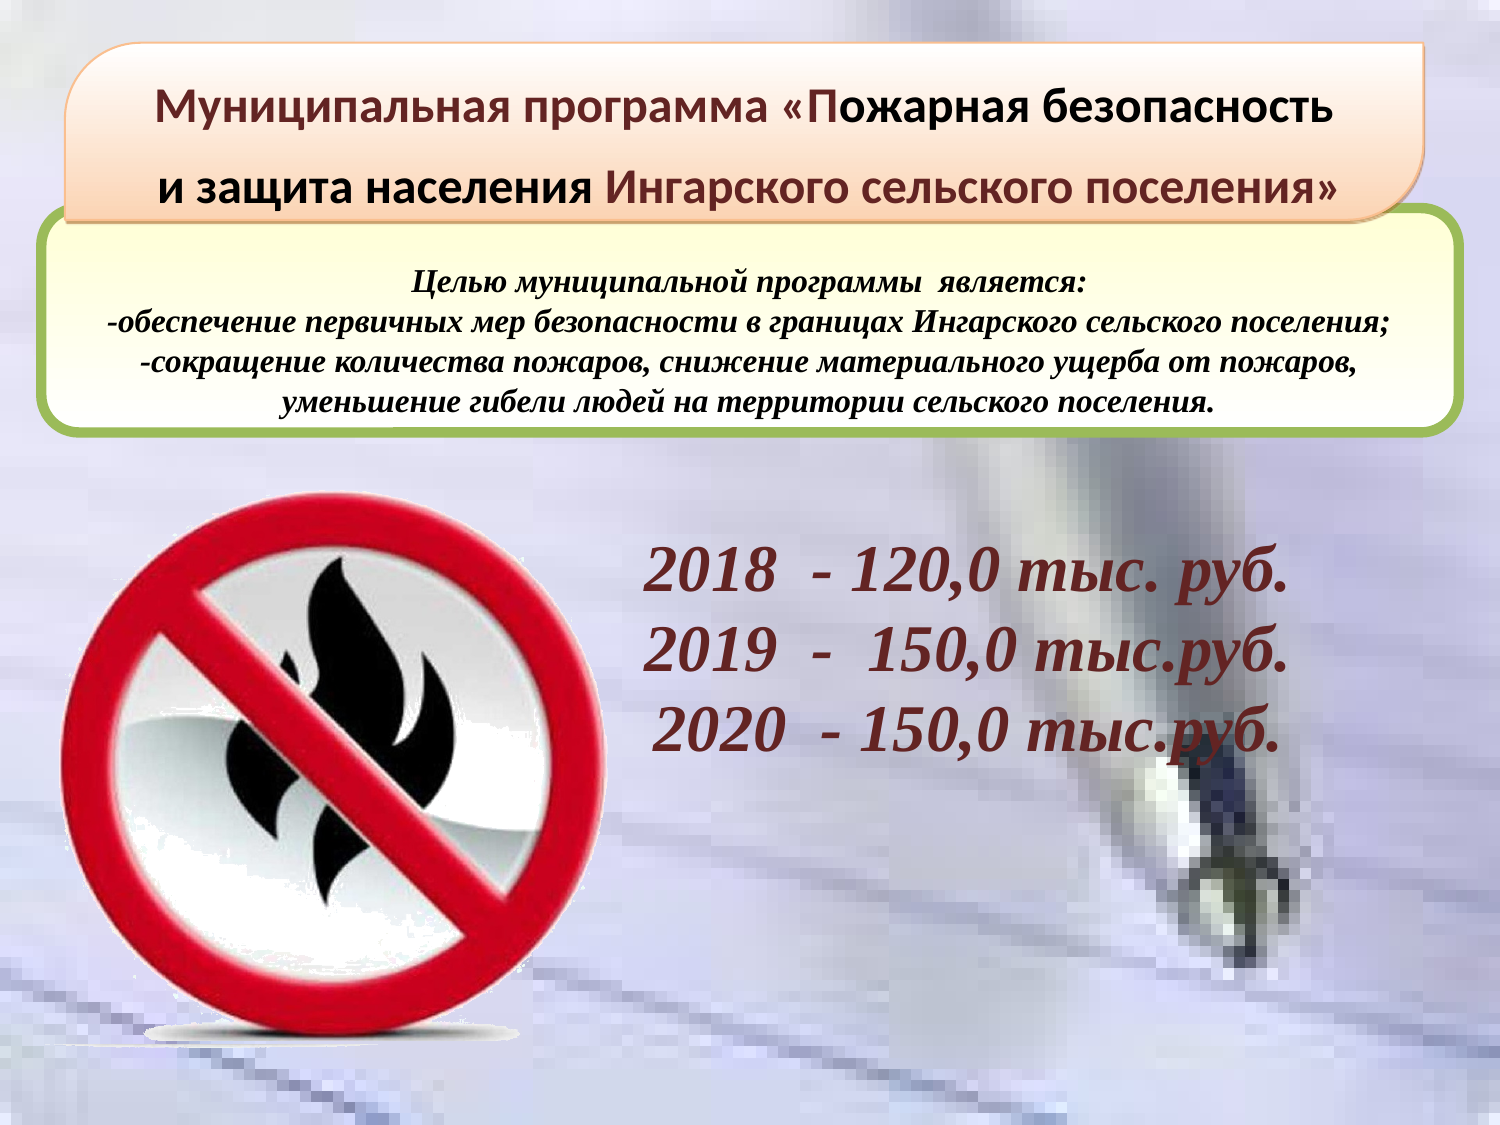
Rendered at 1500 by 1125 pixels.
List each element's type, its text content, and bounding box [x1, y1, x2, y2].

text_box 2018 - 120,0 тыс. руб. 2019 - 150,0 тыс.руб. 2020 - 150,0 тыс.руб. [513, 457, 1424, 773]
picture [0, 75, 1500, 1125]
text_box Муниципальная программа «Пожарная безопасность и защита населения Ингарского сельского поселения» [64, 42, 1424, 220]
text_box [0, 0, 1500, 75]
text_box Целью муниципальной программы является: -обеспечение первичных мер безопасности в границах Ингарского сельского поселения; -сокращение количества пожаров, снижение материального ущерба от пожаров, уменьшение гибели людей на территории сельского поселения. [41, 208, 1459, 433]
